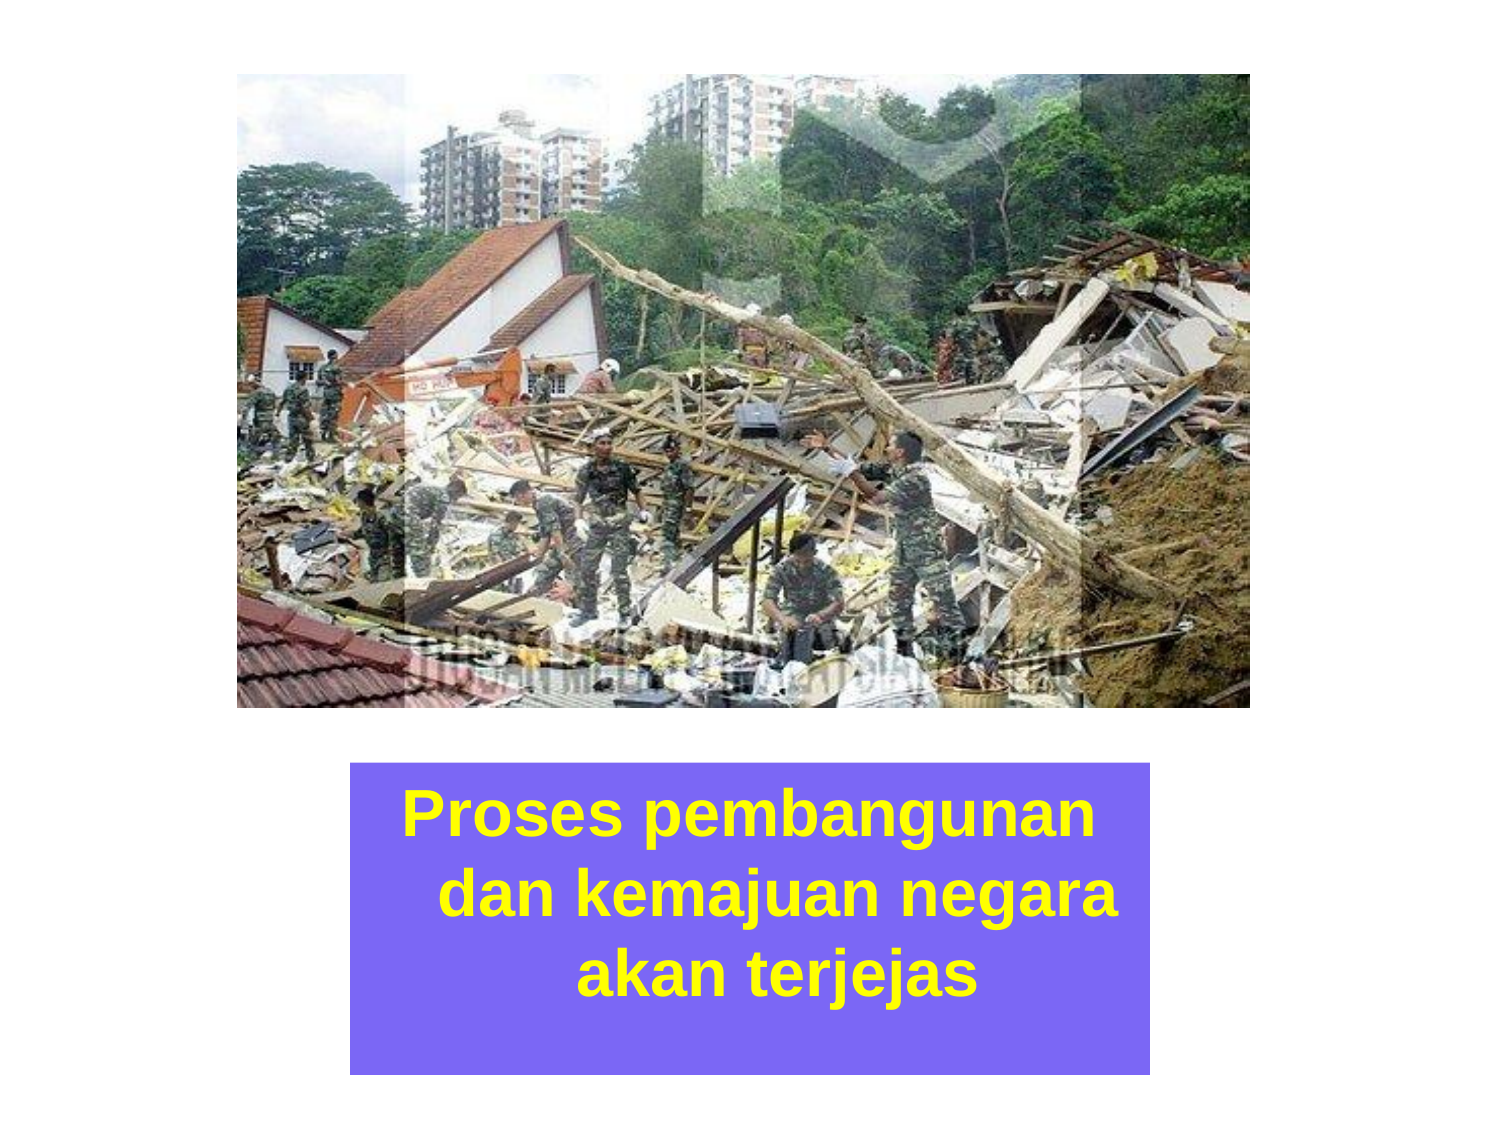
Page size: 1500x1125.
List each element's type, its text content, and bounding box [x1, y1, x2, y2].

picture [237, 74, 1251, 708]
list Proses pembangunan dan kemajuan negara akan terjejas [350, 762, 1150, 1075]
